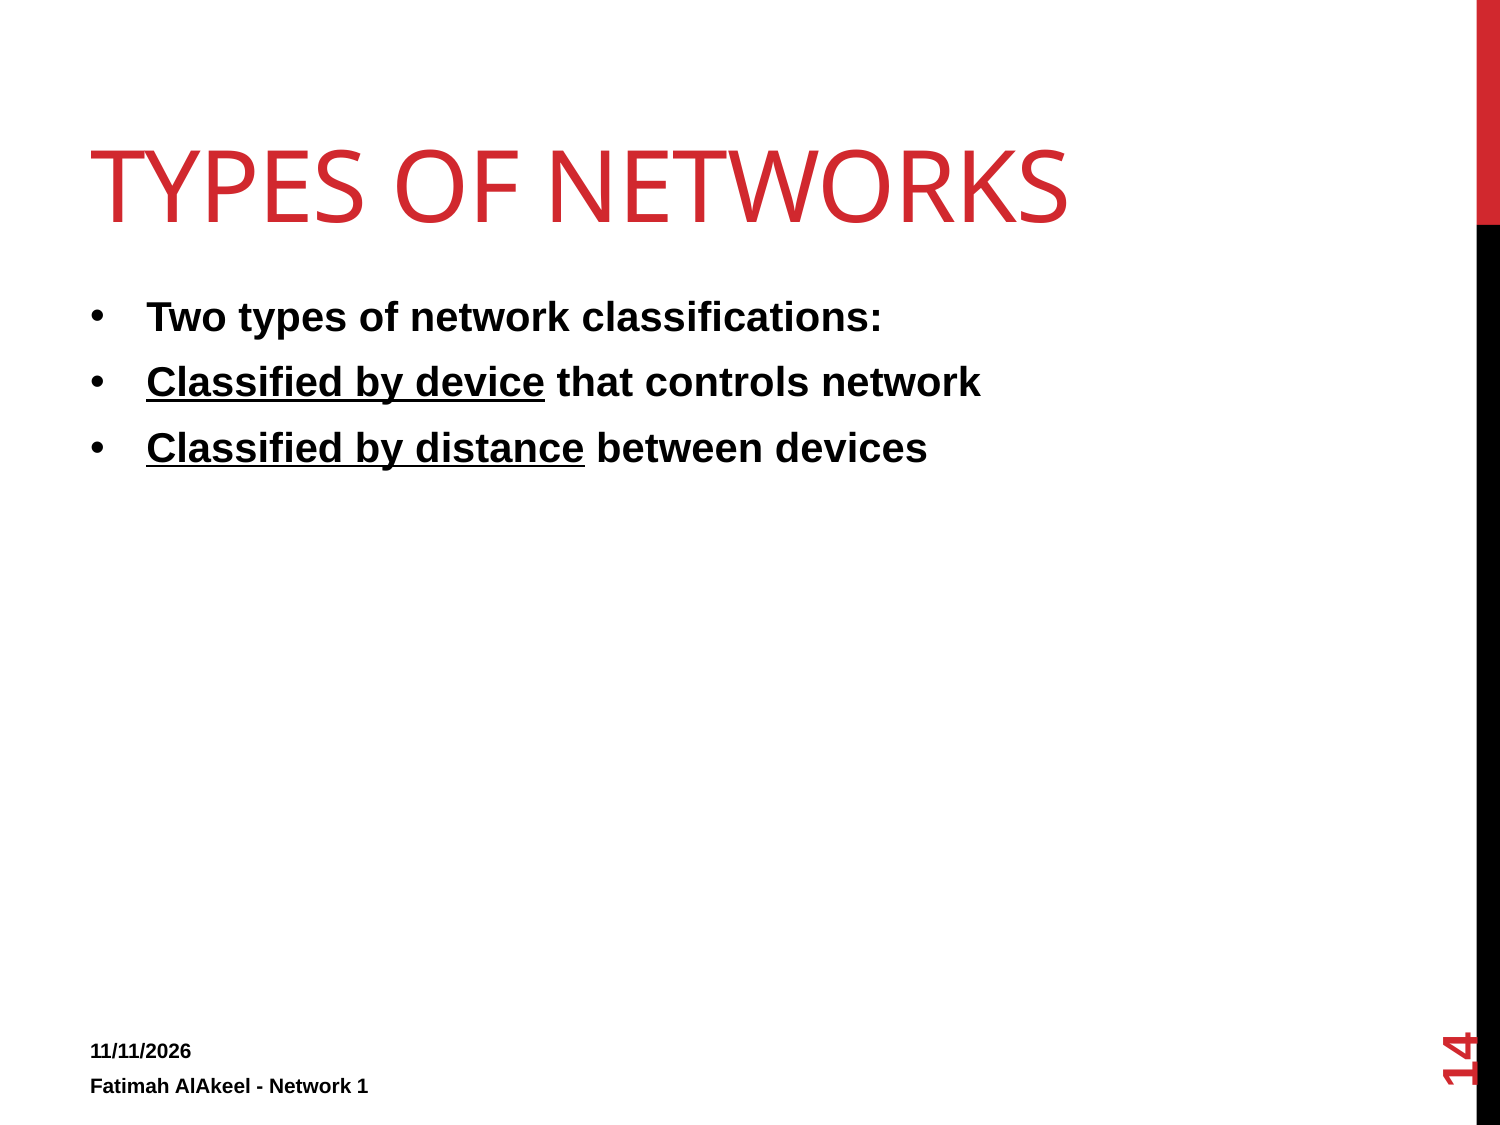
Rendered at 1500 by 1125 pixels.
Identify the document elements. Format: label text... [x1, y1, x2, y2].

title Types of Networks [75, 25, 1375, 250]
footer Fatimah AlAkeel - Network 1 [75, 1065, 638, 1112]
list Two types of network classifications: Classified by device that controls network Classified by distance between devices [75, 287, 1325, 1005]
slide_number 14 [1427, 887, 1488, 1104]
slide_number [75, 1012, 638, 1063]
